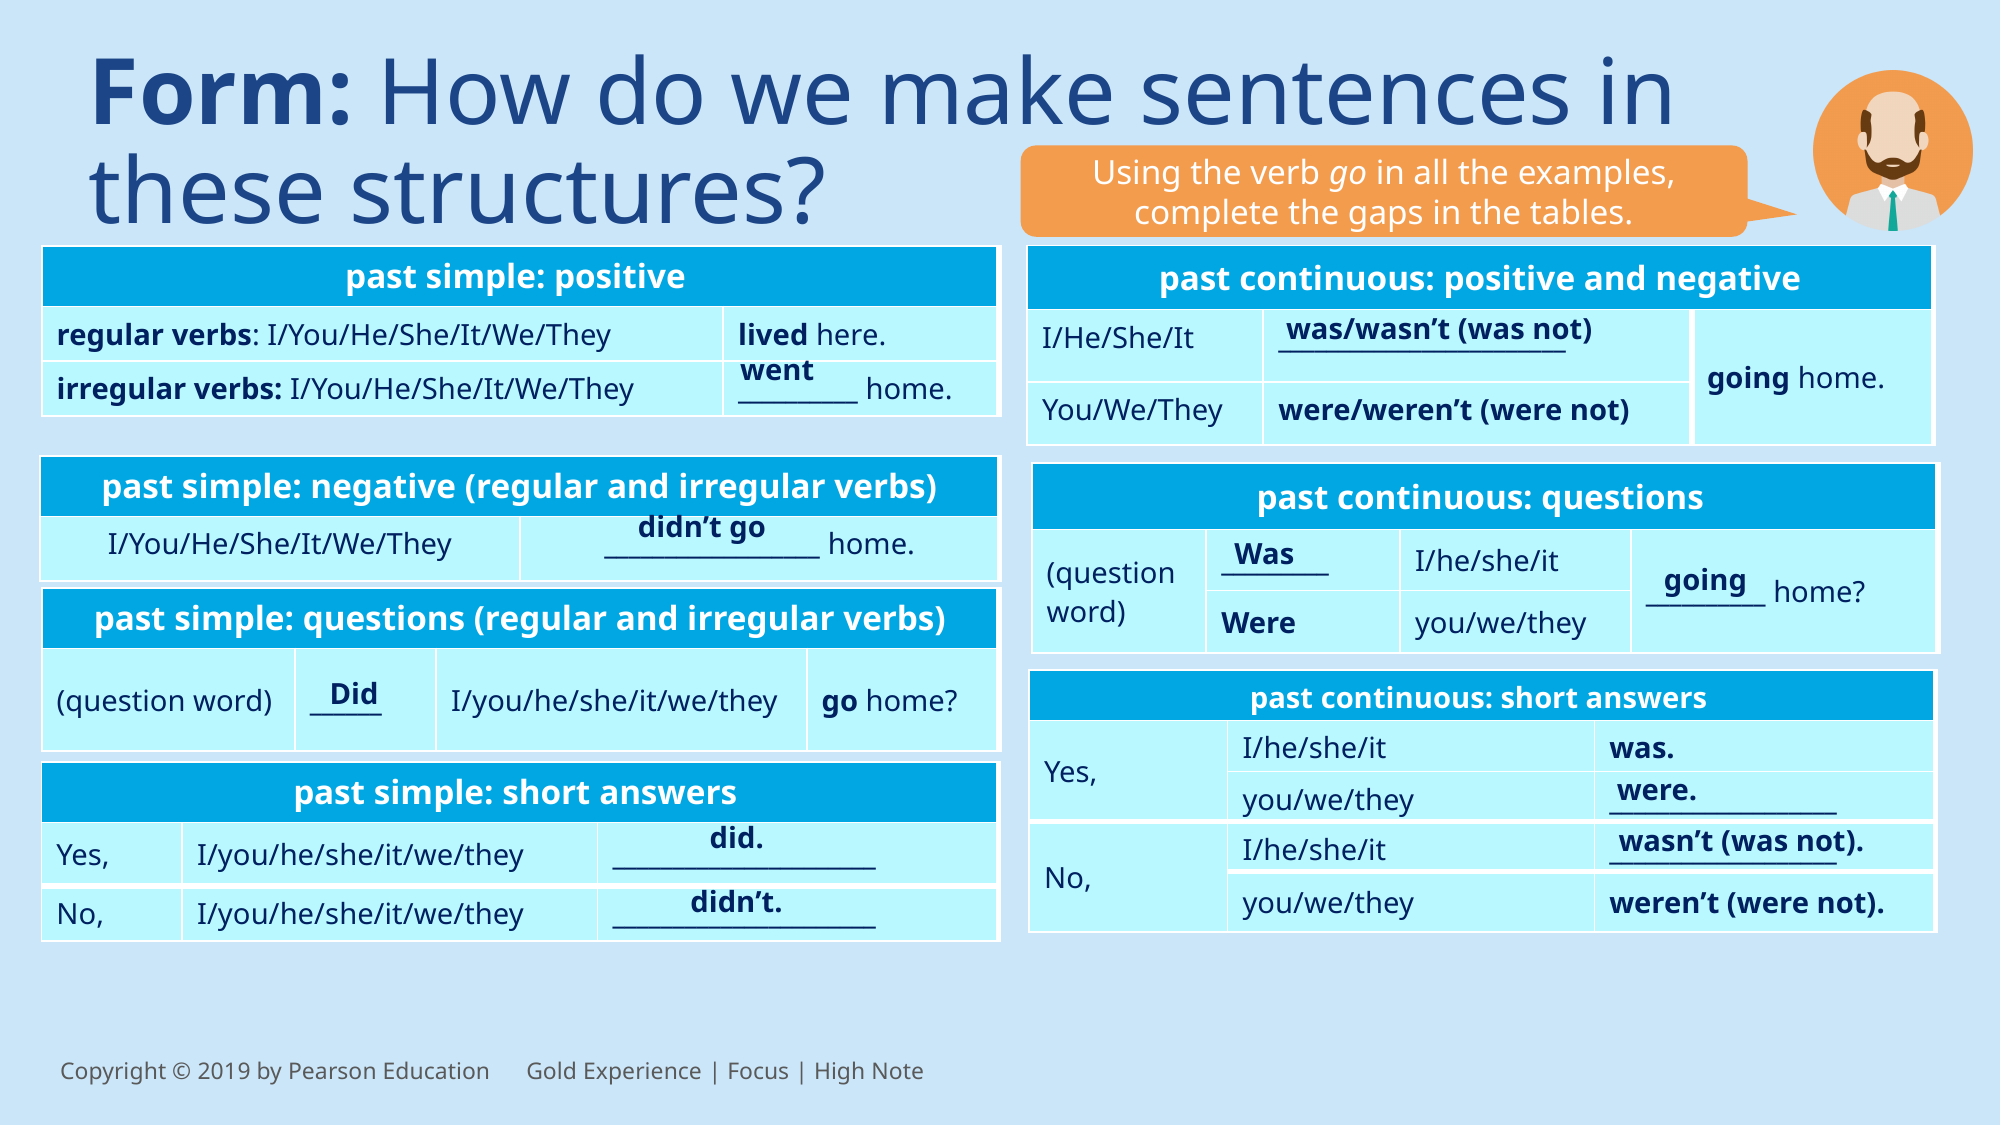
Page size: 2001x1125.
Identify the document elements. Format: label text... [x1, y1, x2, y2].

table_cell weren’t (were not). [1595, 874, 1933, 931]
table_header past simple: questions (regular and irregular verbs) [43, 589, 996, 648]
text_box didn’t go [623, 501, 781, 552]
table_cell (question word) [1033, 530, 1205, 652]
table_cell I/he/she/it [1228, 824, 1594, 869]
table_cell you/we/they [1228, 874, 1594, 931]
text_box Using the verb go in all the examples, complete the gaps in the tables. [1018, 143, 1800, 239]
table_cell ________________________ [1264, 310, 1689, 381]
table_cell I/you/he/she/it/we/they [437, 649, 806, 750]
picture [1812, 70, 1974, 232]
text_box did. [694, 812, 779, 862]
table_cell ______ [296, 649, 435, 750]
text_box was/wasn’t (was not) [1271, 302, 1608, 353]
table_cell __________ home? [1632, 530, 1935, 652]
text_box going [1649, 554, 1762, 604]
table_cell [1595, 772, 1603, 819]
table_cell I/He/She/It [1028, 310, 1262, 381]
table_cell Yes, [1030, 721, 1227, 819]
table_cell Were [1207, 591, 1399, 652]
table_header past simple: positive [43, 247, 996, 306]
table_header past simple: negative (regular and irregular verbs) [41, 457, 997, 516]
table_cell ___________________ [1713, 772, 1933, 819]
title Form: How do we make sentences in these structures? [73, 37, 1879, 253]
table_cell I/he/she/it [1228, 721, 1594, 771]
text_box went [725, 343, 856, 394]
table_header past continuous: positive and negative [1028, 246, 1931, 309]
table_cell was. [1595, 721, 1933, 771]
text_box didn’t. [675, 876, 798, 926]
table_cell No, [1030, 824, 1227, 931]
table_header past continuous: short answers [1030, 671, 1933, 720]
text_box wasn’t (was not). [1603, 814, 1880, 865]
table_cell No, [42, 889, 181, 940]
footer Copyright © 2019 by Pearson Education Gold Experience | Focus | High Note [45, 1040, 1084, 1101]
table_cell I/You/He/She/It/We/They [41, 517, 519, 580]
table_cell (question word) [43, 649, 294, 750]
table_cell lived here. [724, 307, 996, 360]
table_cell go home? [808, 649, 996, 750]
table_cell you/we/they [1228, 772, 1594, 819]
table_header past continuous: questions [1033, 464, 1935, 529]
table_cell you/we/they [1401, 591, 1630, 652]
table_cell Yes, [42, 823, 181, 883]
table_cell __________________ home. [521, 517, 997, 580]
table_cell ______________________ [598, 889, 996, 940]
table_cell regular verbs: I/You/He/She/It/We/They [43, 307, 722, 360]
table_cell __________ home. [724, 362, 996, 415]
table_cell ______________________ [598, 823, 996, 883]
table_cell I/you/he/she/it/we/they [183, 889, 597, 940]
table_header past simple: short answers [42, 763, 996, 822]
text_box Was [1219, 527, 1310, 578]
table_cell ___________________ [1595, 824, 1933, 869]
table_cell irregular verbs: I/You/He/She/It/We/They [43, 362, 722, 415]
table_cell I/you/he/she/it/we/they [183, 823, 597, 883]
table_cell going home. [1695, 310, 1931, 444]
text_box were. [1602, 763, 1713, 814]
table_cell _________ [1207, 530, 1399, 590]
table_cell I/he/she/it [1401, 530, 1630, 590]
text_box Did [314, 667, 394, 718]
table_cell were/weren’t (were not) [1264, 383, 1689, 444]
table_cell You/We/They [1028, 383, 1262, 444]
